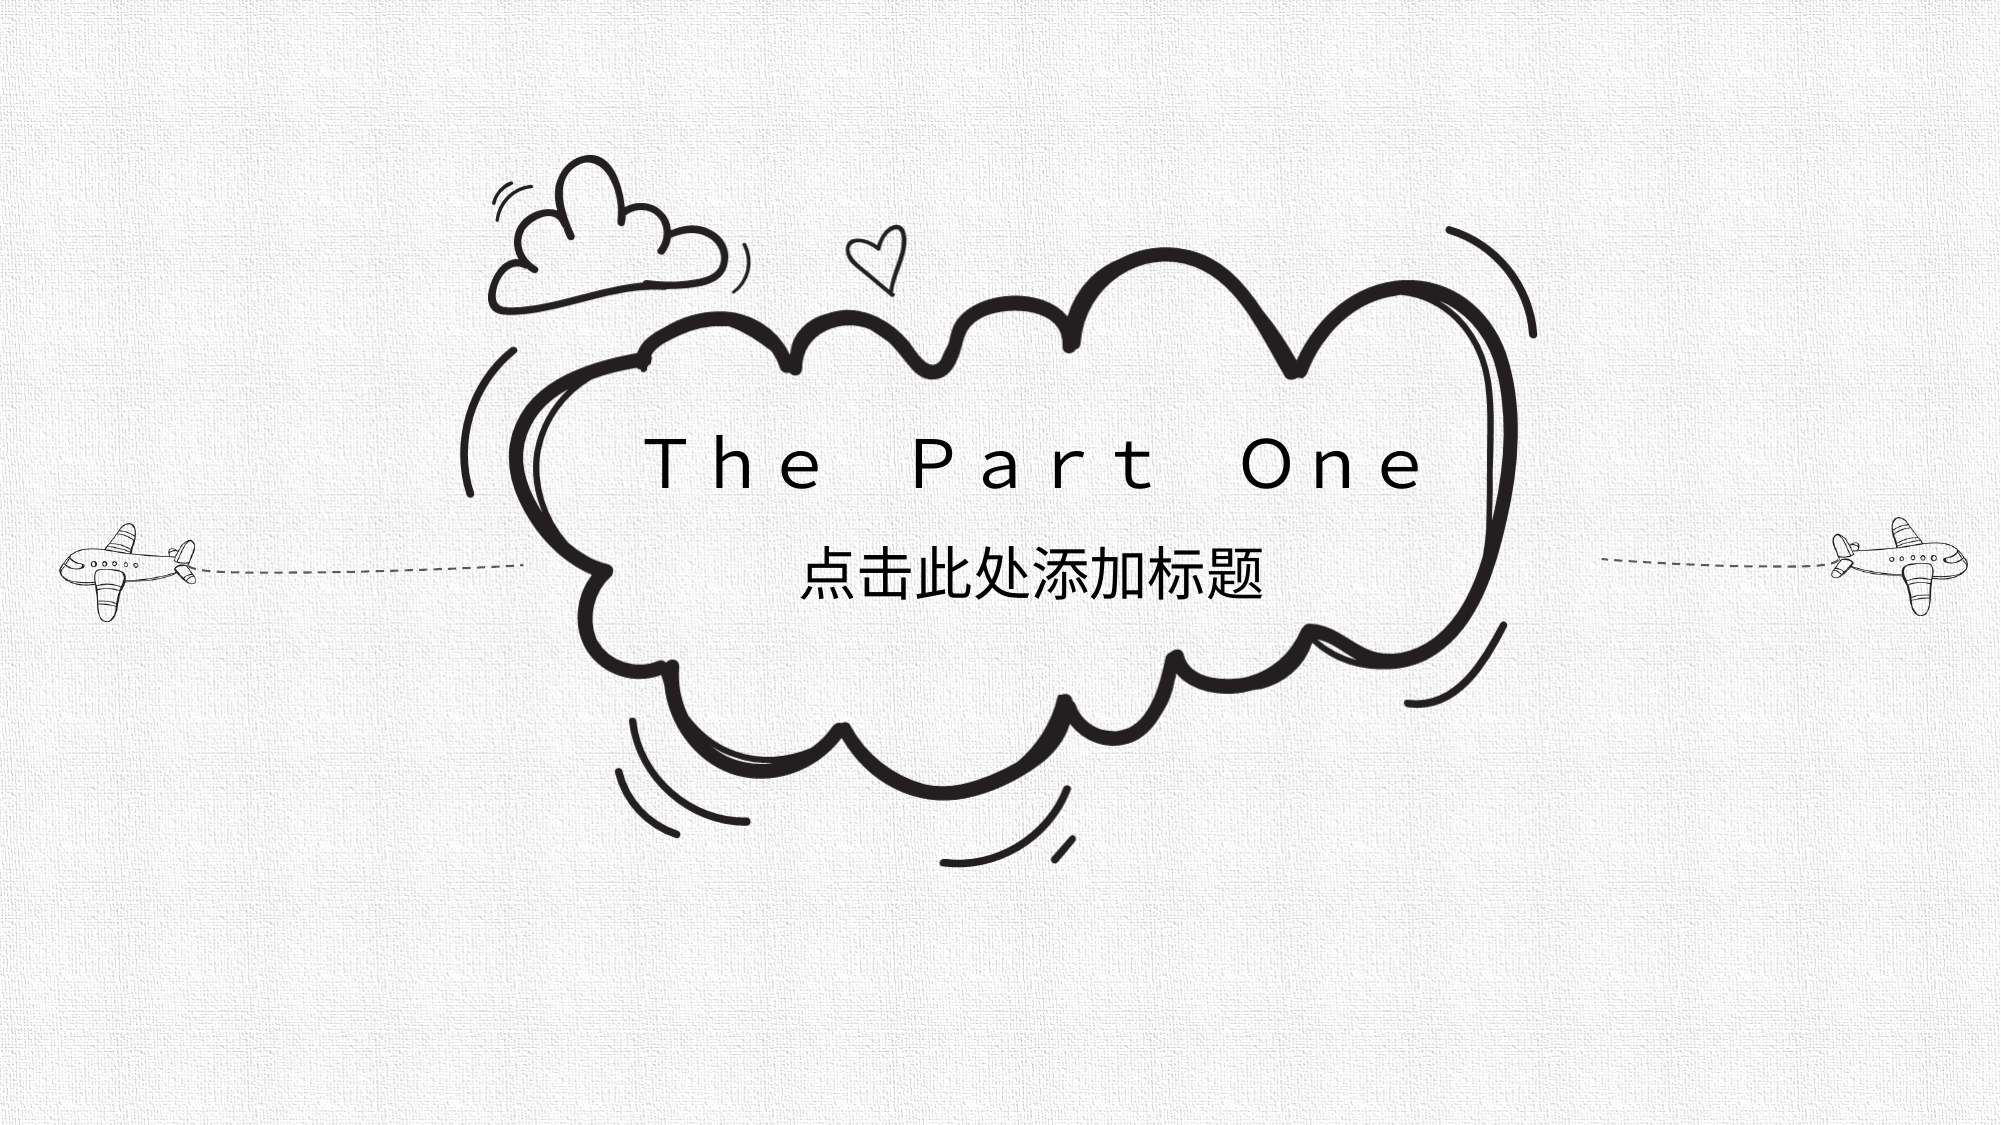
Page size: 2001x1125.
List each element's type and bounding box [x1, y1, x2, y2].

text_box [1601, 517, 1968, 616]
picture [0, 0, 2001, 1125]
text_box [59, 523, 524, 622]
